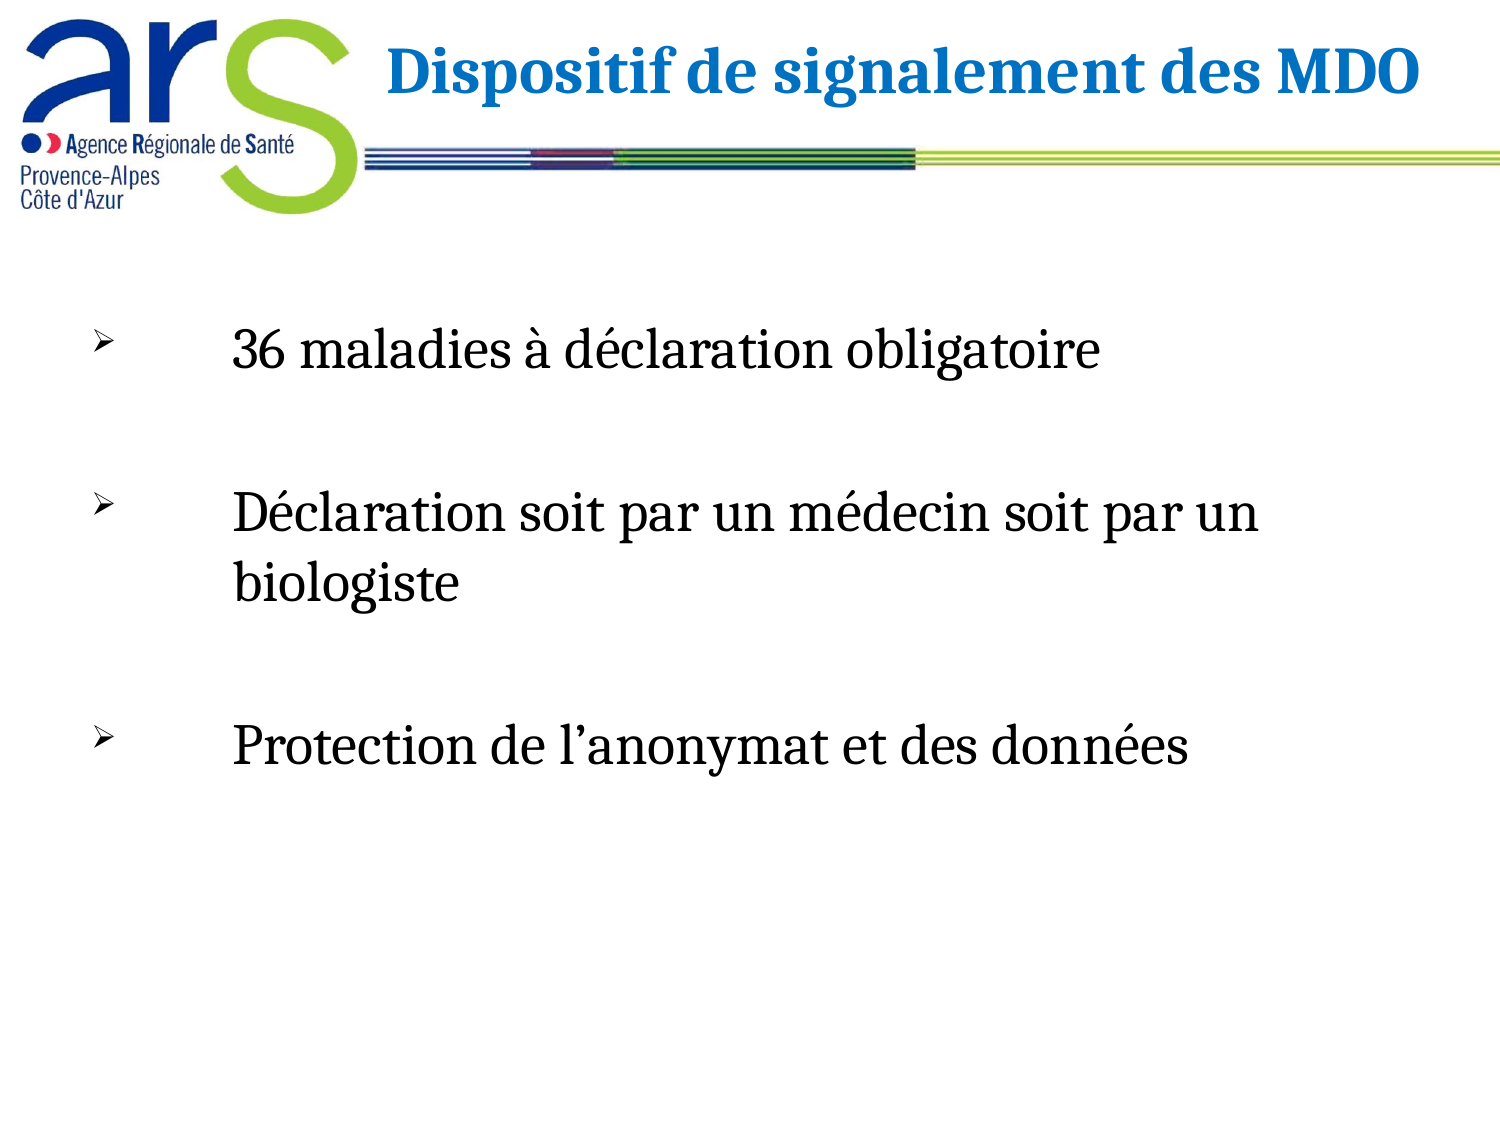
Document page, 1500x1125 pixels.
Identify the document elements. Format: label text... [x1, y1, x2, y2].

picture [0, 0, 371, 216]
text_box 36 maladies à déclaration obligatoire Déclaration soit par un médecin soit par un biologiste Protection de l’anonymat et des données [76, 302, 1500, 1088]
text_box Dispositif de signalement des MDO [371, 19, 1500, 207]
